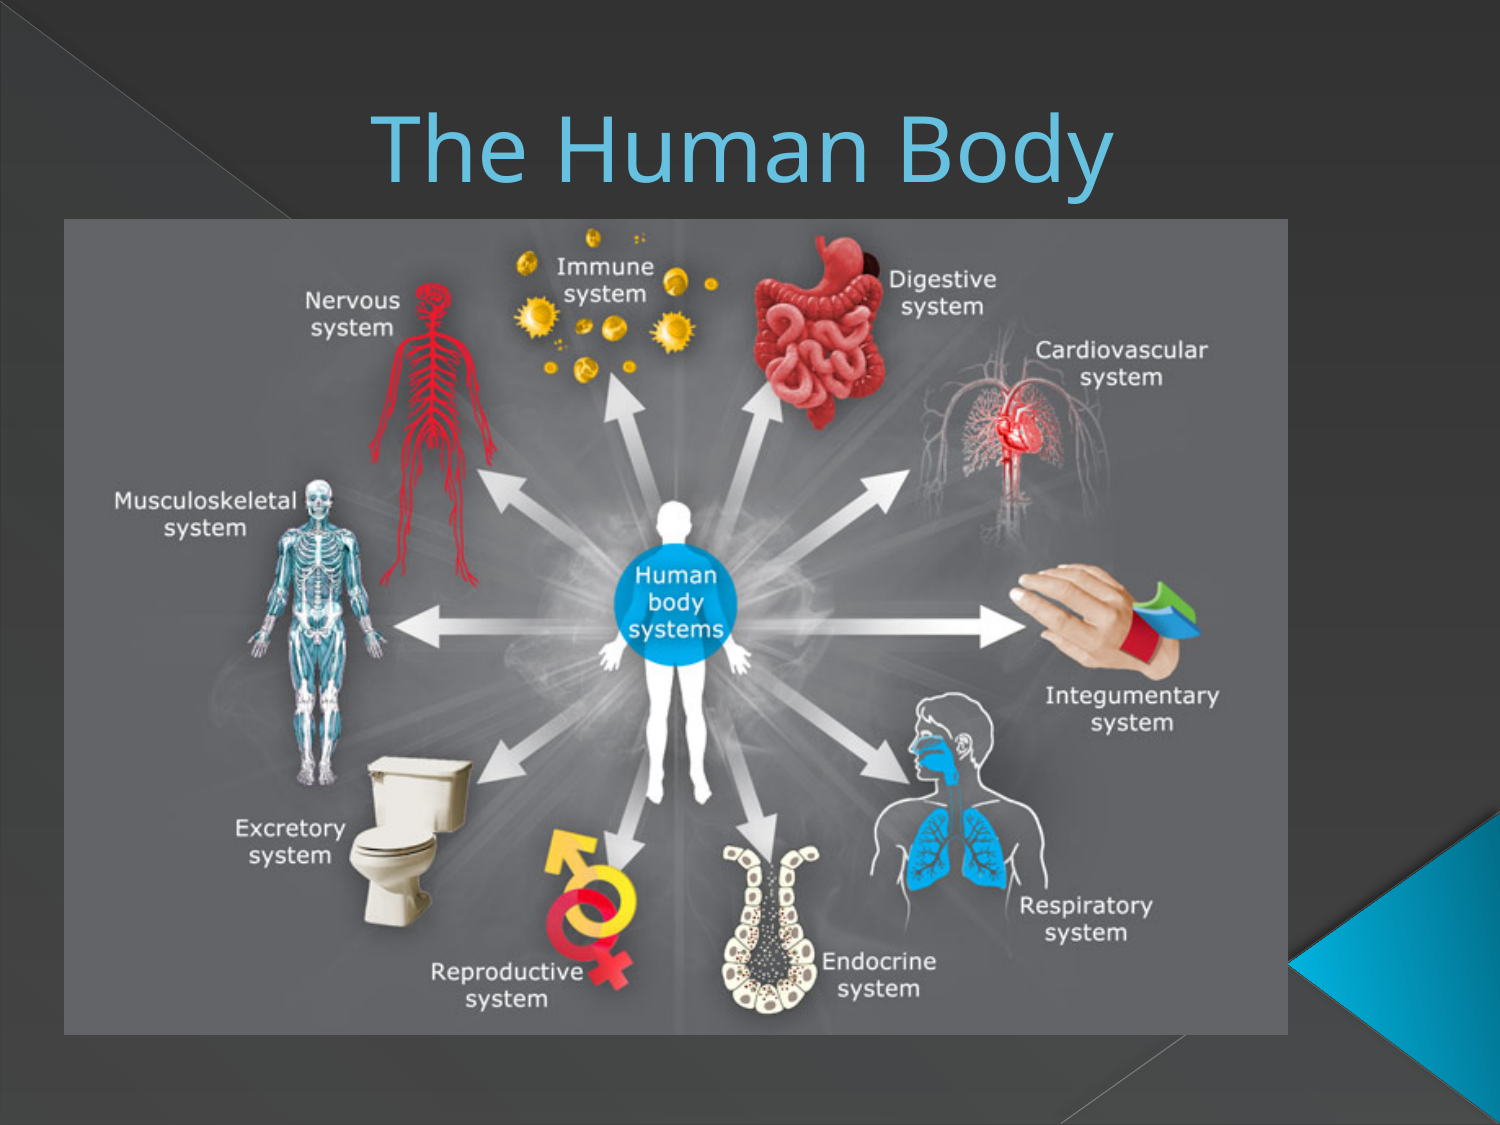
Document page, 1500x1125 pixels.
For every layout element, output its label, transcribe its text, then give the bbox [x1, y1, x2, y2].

title The Human Body [64, 30, 1365, 209]
picture [64, 219, 1288, 1036]
